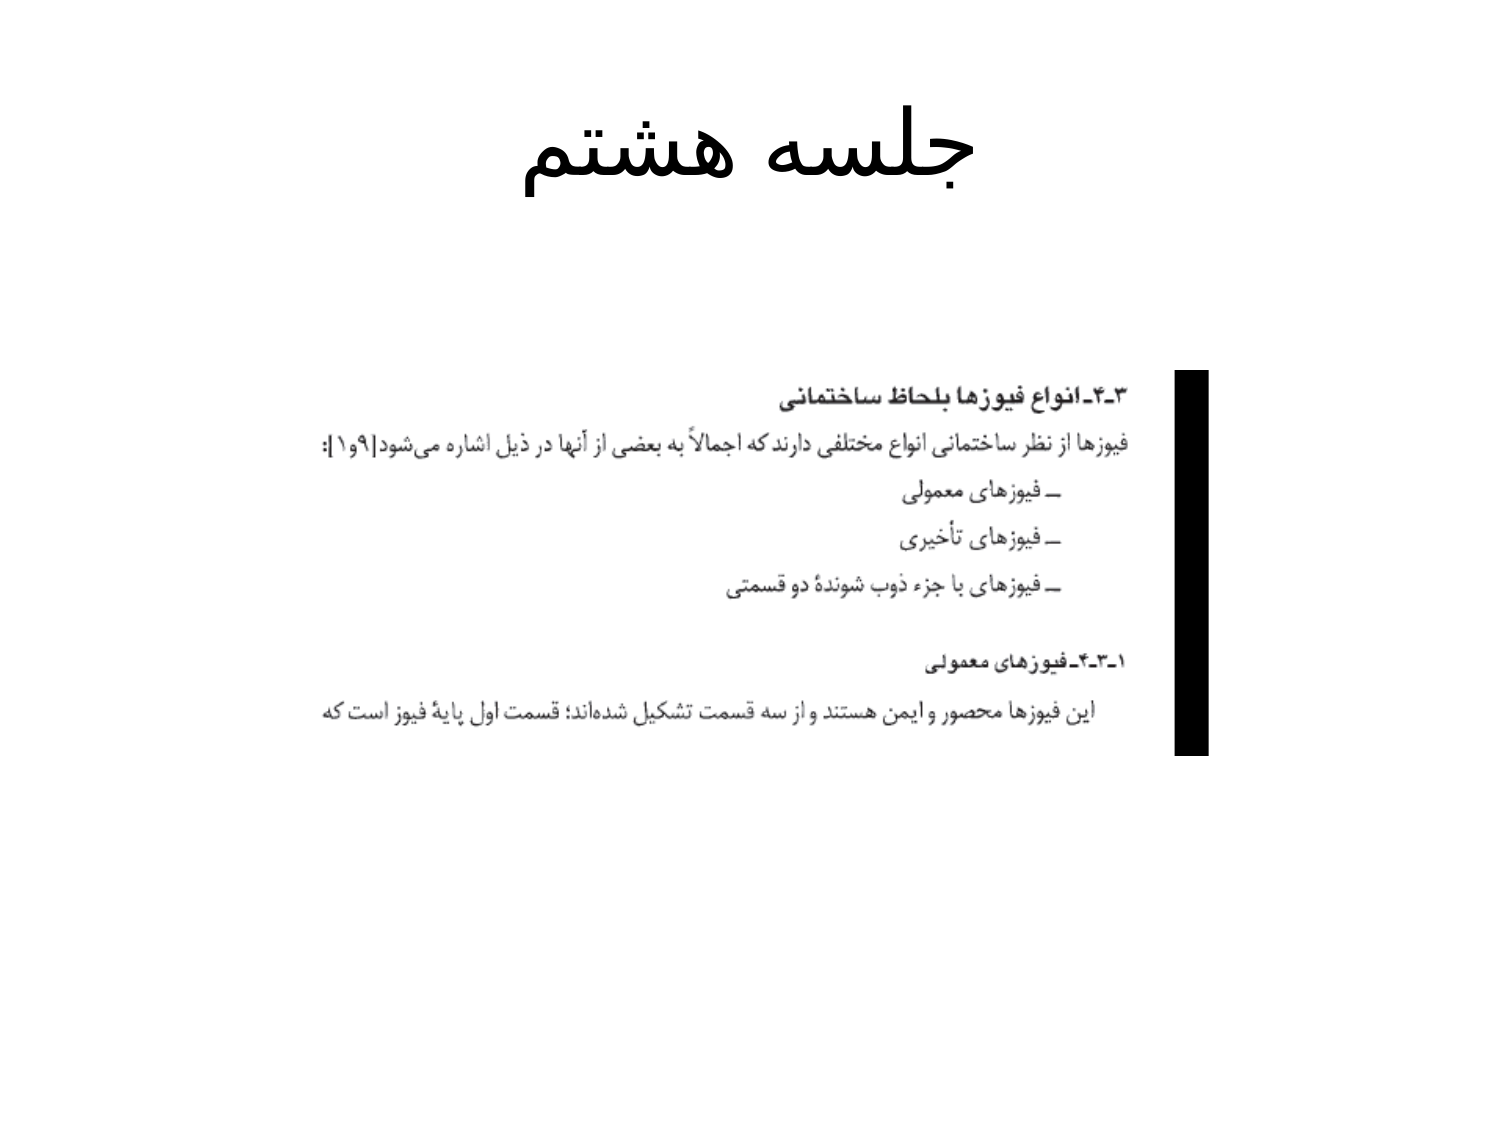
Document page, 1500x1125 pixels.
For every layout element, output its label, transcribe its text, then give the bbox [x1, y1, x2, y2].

title جلسه هشتم [75, 45, 1425, 233]
picture [291, 370, 1209, 756]
